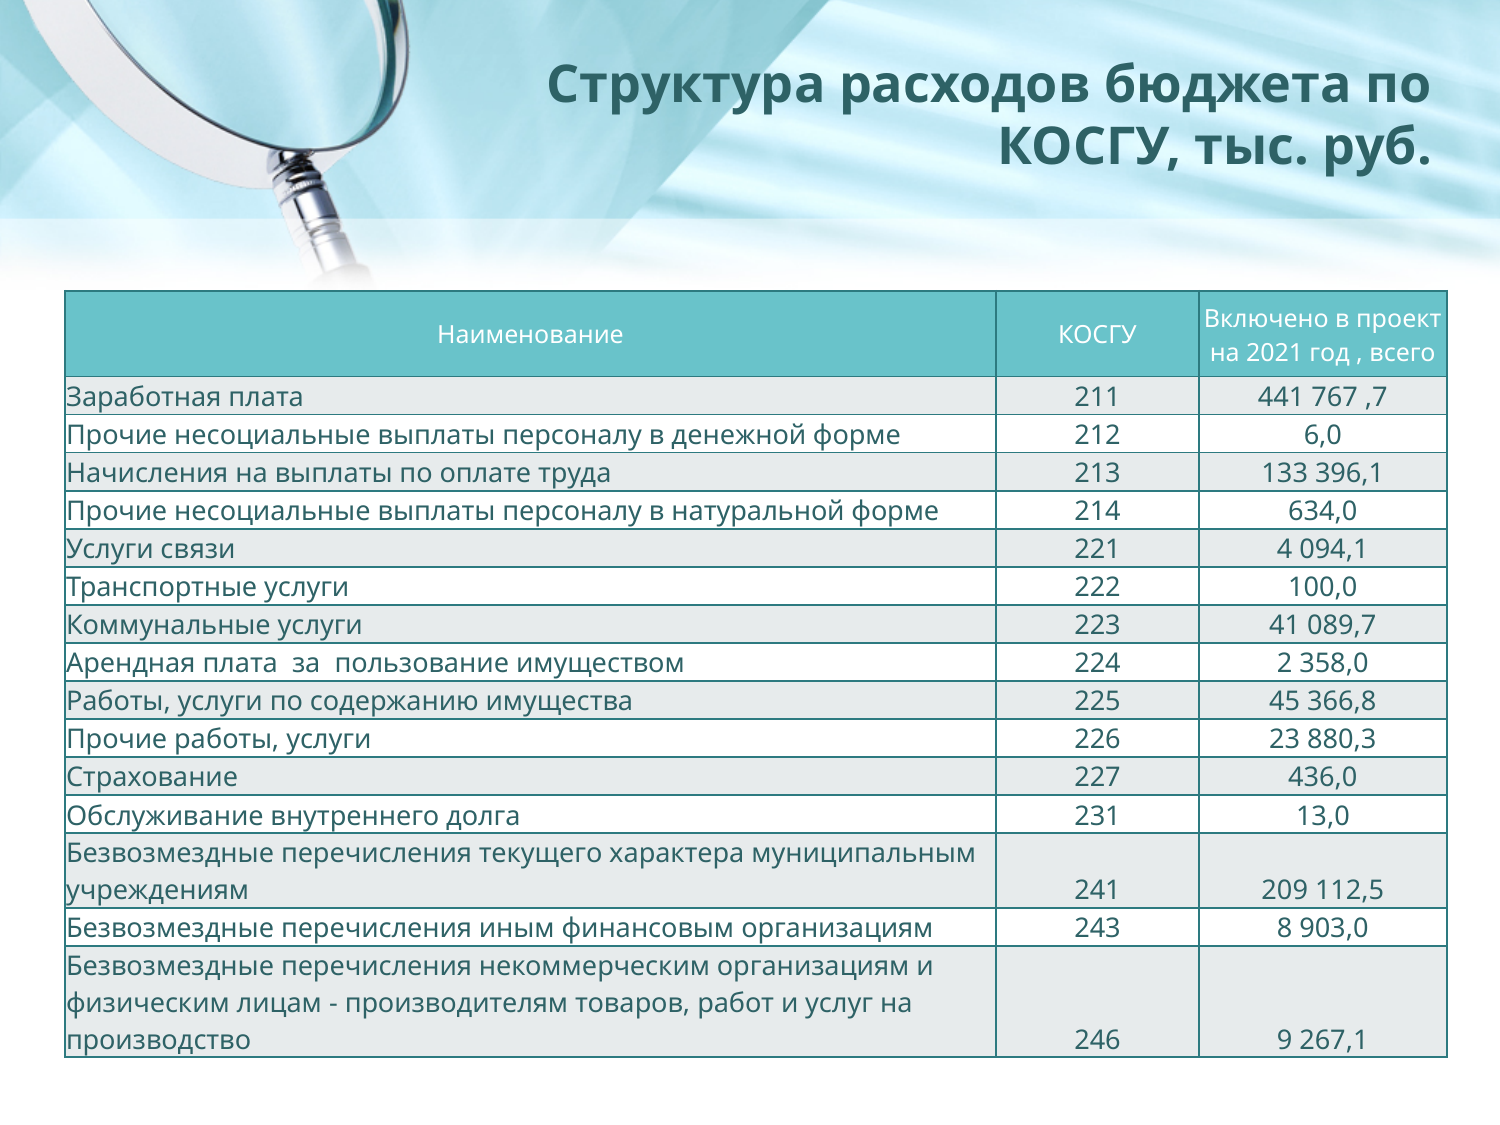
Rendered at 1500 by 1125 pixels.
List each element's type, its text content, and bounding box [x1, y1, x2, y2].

table_cell 221 [997, 530, 1198, 566]
table_cell Прочие несоциальные выплаты персоналу в денежной форме [66, 415, 995, 452]
table_header Включено в проект на 2021 год , всего [1200, 292, 1446, 376]
table_cell Транспортные услуги [66, 568, 995, 604]
table_cell Безвозмездные перечисления текущего характера муниципальным учреждениям [66, 834, 995, 907]
table_cell 4 094,1 [1200, 530, 1446, 566]
picture [0, 0, 1500, 1125]
table_cell Услуги связи [66, 530, 995, 566]
table_cell 224 [997, 644, 1198, 680]
table_cell Работы, услуги по содержанию имущества [66, 682, 995, 718]
table_cell Обслуживание внутреннего долга [66, 796, 995, 832]
table_header Наименование [66, 292, 995, 376]
table_cell 243 [997, 909, 1198, 945]
table_cell 436,0 [1200, 758, 1446, 794]
table_cell Арендная плата за пользование имуществом [66, 644, 995, 680]
table_cell 214 [997, 492, 1198, 528]
table_cell 23 880,3 [1200, 720, 1446, 756]
table_cell 226 [997, 720, 1198, 756]
table_header КОСГУ [997, 292, 1198, 376]
table_cell 133 396,1 [1200, 453, 1446, 490]
list Структура расходов бюджета по КОСГУ, тыс. руб. [407, 42, 1447, 173]
table_cell Страхование [66, 758, 995, 794]
table_cell 13,0 [1200, 796, 1446, 832]
table_cell 211 [997, 377, 1198, 414]
table_cell 231 [997, 796, 1198, 832]
table_cell 246 [997, 947, 1198, 1056]
table_cell 222 [997, 568, 1198, 604]
table_cell 41 089,7 [1200, 606, 1446, 642]
table_cell Прочие несоциальные выплаты персоналу в натуральной форме [66, 492, 995, 528]
table_cell Безвозмездные перечисления некоммерческим организациям и физическим лицам - производителям товаров, работ и услуг на производство [66, 947, 995, 1056]
table_cell 45 366,8 [1200, 682, 1446, 718]
table_cell Коммунальные услуги [66, 606, 995, 642]
table_cell 225 [997, 682, 1198, 718]
table_cell Начисления на выплаты по оплате труда [66, 453, 995, 490]
table_cell Прочие работы, услуги [66, 720, 995, 756]
table_cell 100,0 [1200, 568, 1446, 604]
table_cell 441 767 ,7 [1200, 377, 1446, 414]
table_cell 213 [997, 453, 1198, 490]
table_cell 223 [997, 606, 1198, 642]
table_cell 241 [997, 834, 1198, 907]
table_cell Безвозмездные перечисления иным финансовым организациям [66, 909, 995, 945]
table_cell 6,0 [1200, 415, 1446, 452]
table_cell 2 358,0 [1200, 644, 1446, 680]
table_cell 9 267,1 [1200, 947, 1446, 1056]
table_cell 227 [997, 758, 1198, 794]
table_cell 209 112,5 [1200, 834, 1446, 907]
table_cell Заработная плата [66, 377, 995, 414]
table_cell 634,0 [1200, 492, 1446, 528]
table_cell 212 [997, 415, 1198, 452]
table_cell 8 903,0 [1200, 909, 1446, 945]
